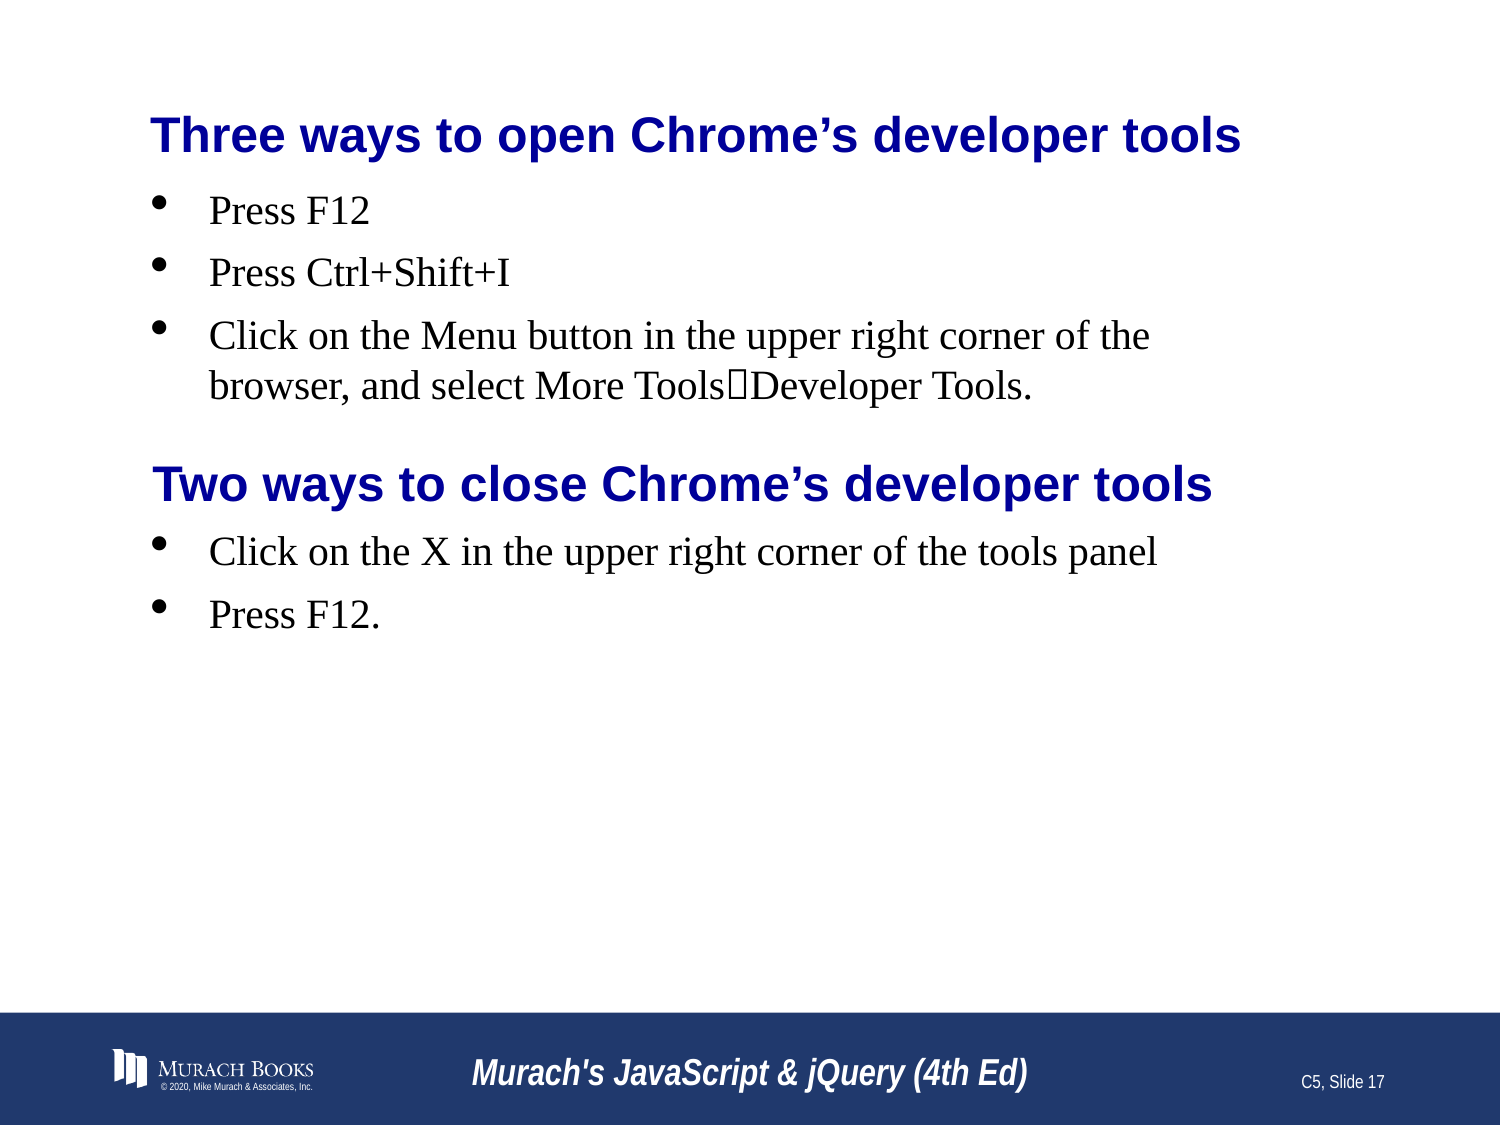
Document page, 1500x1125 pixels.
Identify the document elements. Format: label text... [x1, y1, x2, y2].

footer © 2020, Mike Murach & Associates, Inc. [12, 1025, 463, 1100]
list Press F12 Press Ctrl+Shift+I Click on the Menu button in the upper right corner of the browser, and select More ToolsDeveloper Tools. Two ways to close Chrome’s developer tools Click on the X in the upper right corner of the tools panel Press F12. [137, 174, 1350, 975]
slide_number Murach's JavaScript & jQuery (4th Ed) [463, 1025, 1050, 1100]
slide_number C5, Slide 17 [1087, 1025, 1400, 1100]
title Three ways to open Chrome’s developer tools [150, 102, 1350, 164]
